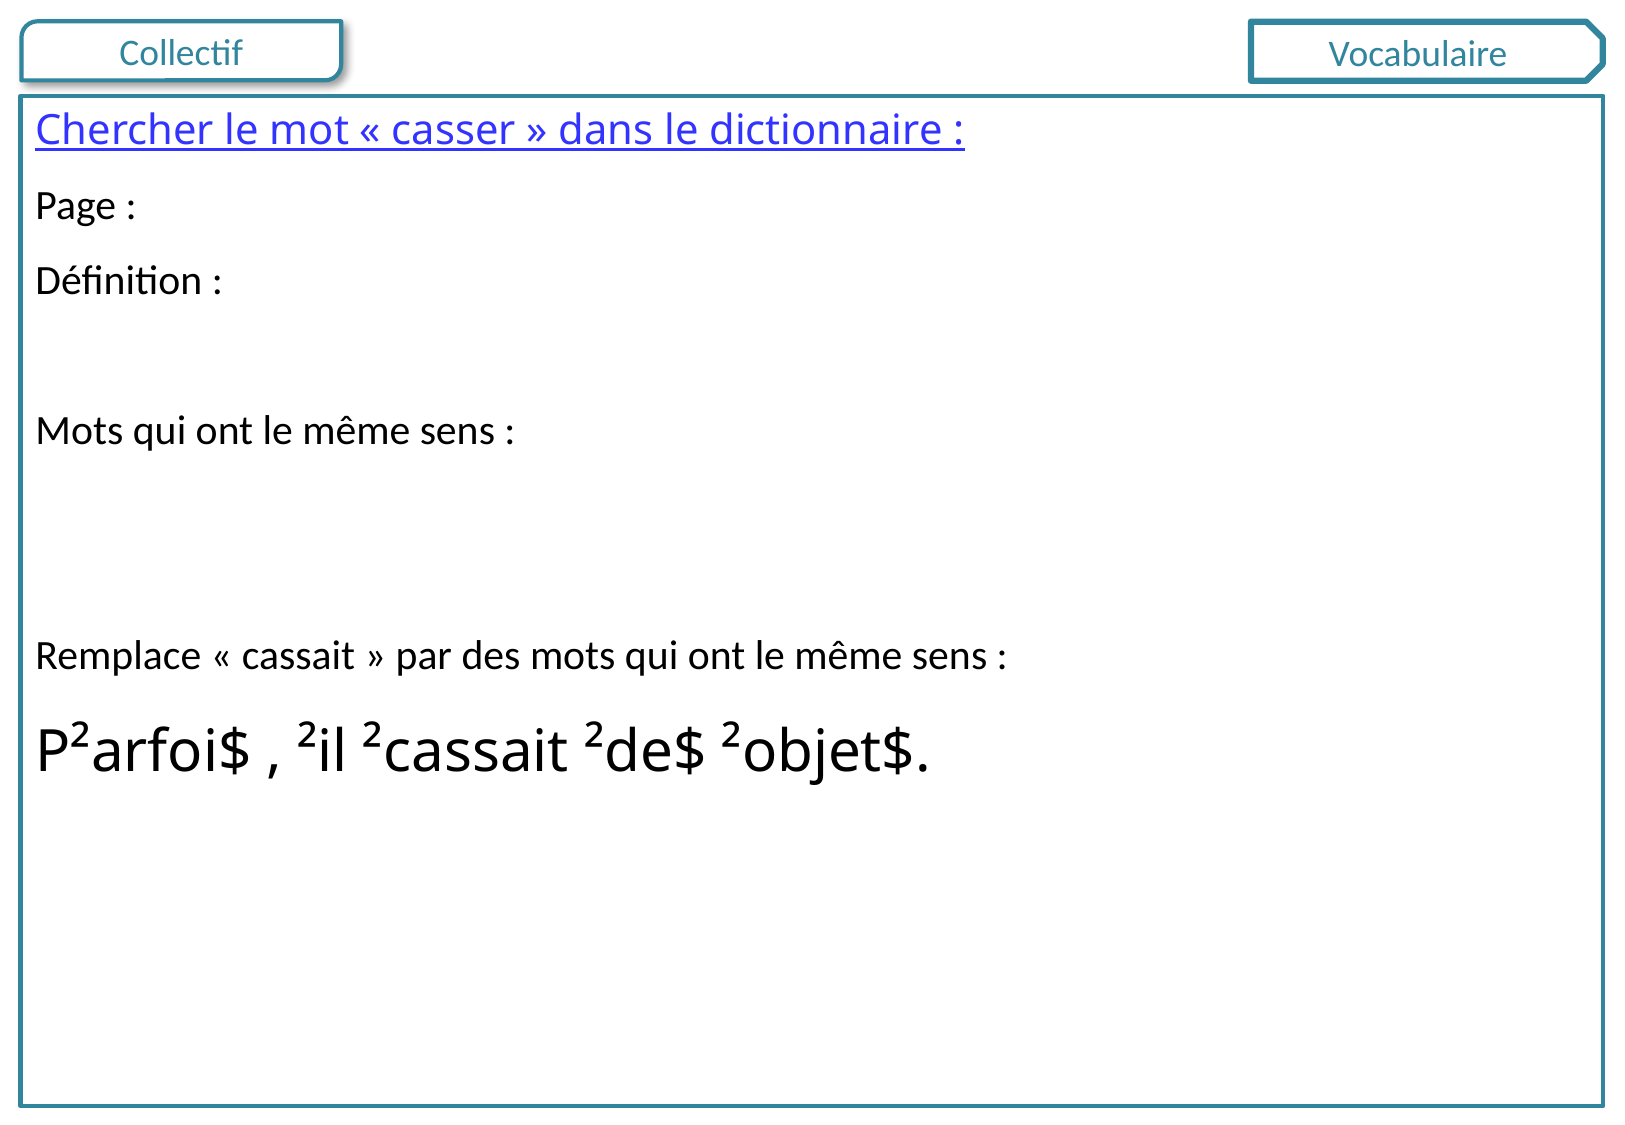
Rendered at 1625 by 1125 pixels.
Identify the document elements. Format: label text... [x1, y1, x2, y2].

list Chercher le mot « casser » dans le dictionnaire : Page : Définition : Mots qui ont le même sens : Remplace « cassait » par des mots qui ont le même sens : P²arfoi$ , ²il ²cassait ²de$ ²objet$. [18, 94, 1605, 1108]
list Vocabulaire [1251, 21, 1585, 81]
